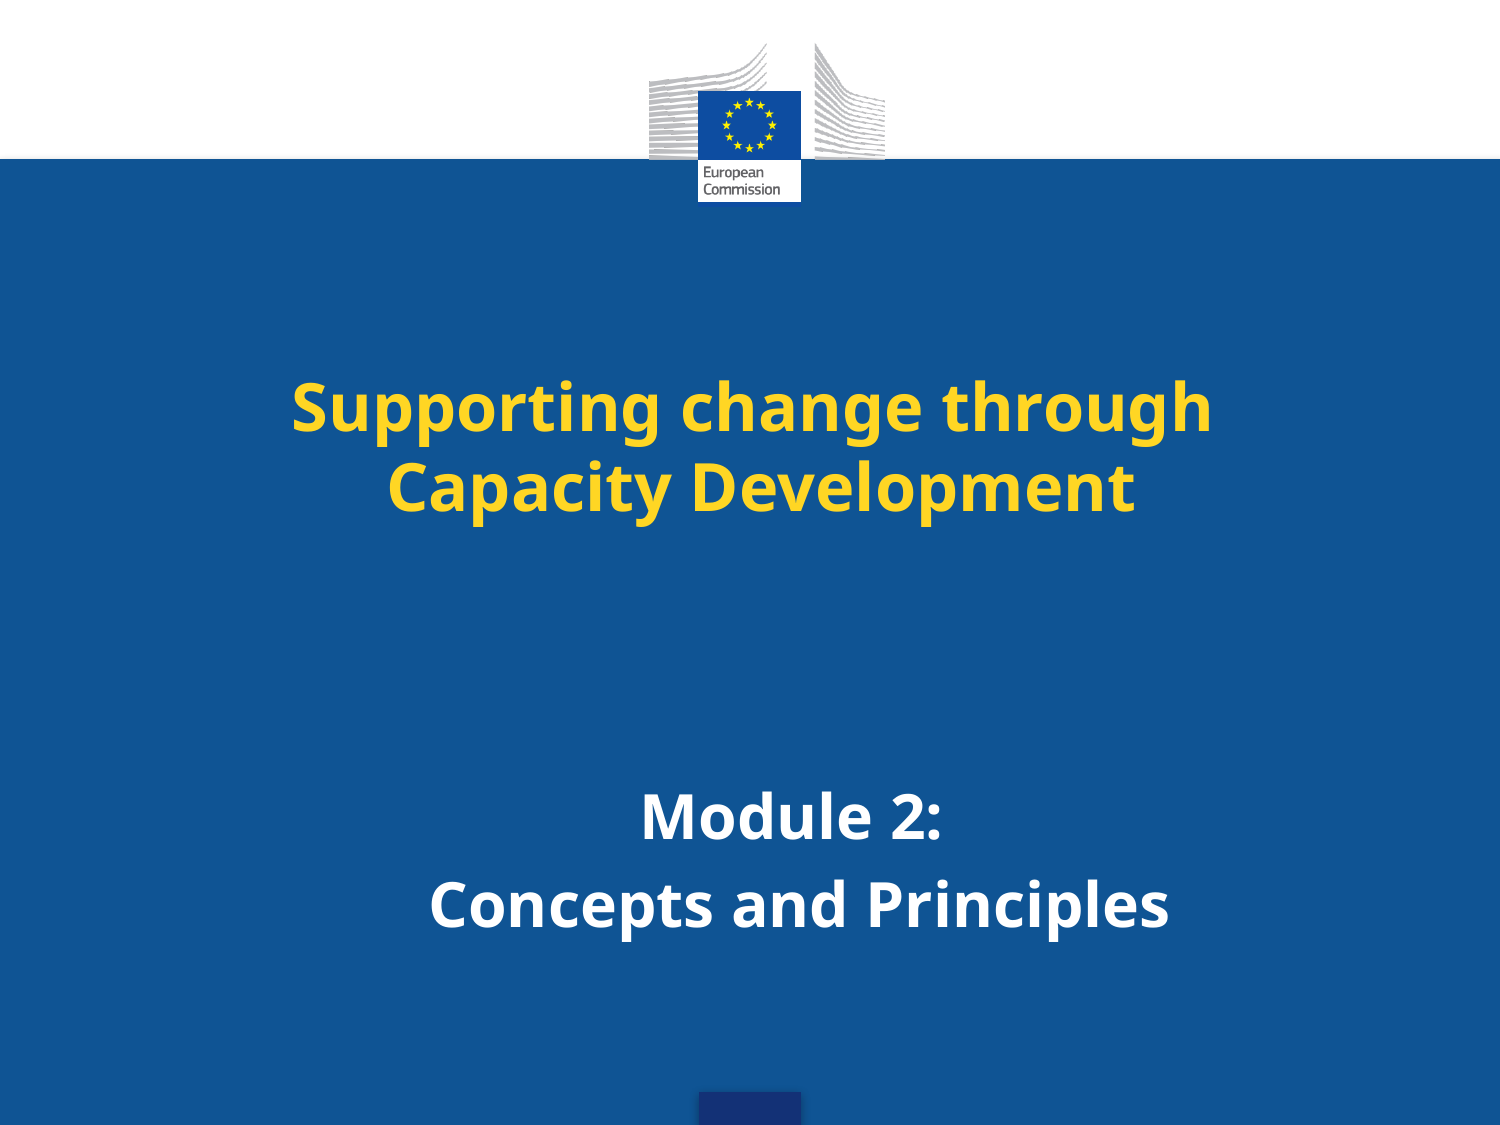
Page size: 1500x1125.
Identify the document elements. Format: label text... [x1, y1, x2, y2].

text_box Supporting change through Capacity Development [255, 380, 1268, 510]
subtitle Module 2: Concepts and Principles [100, 769, 1500, 948]
